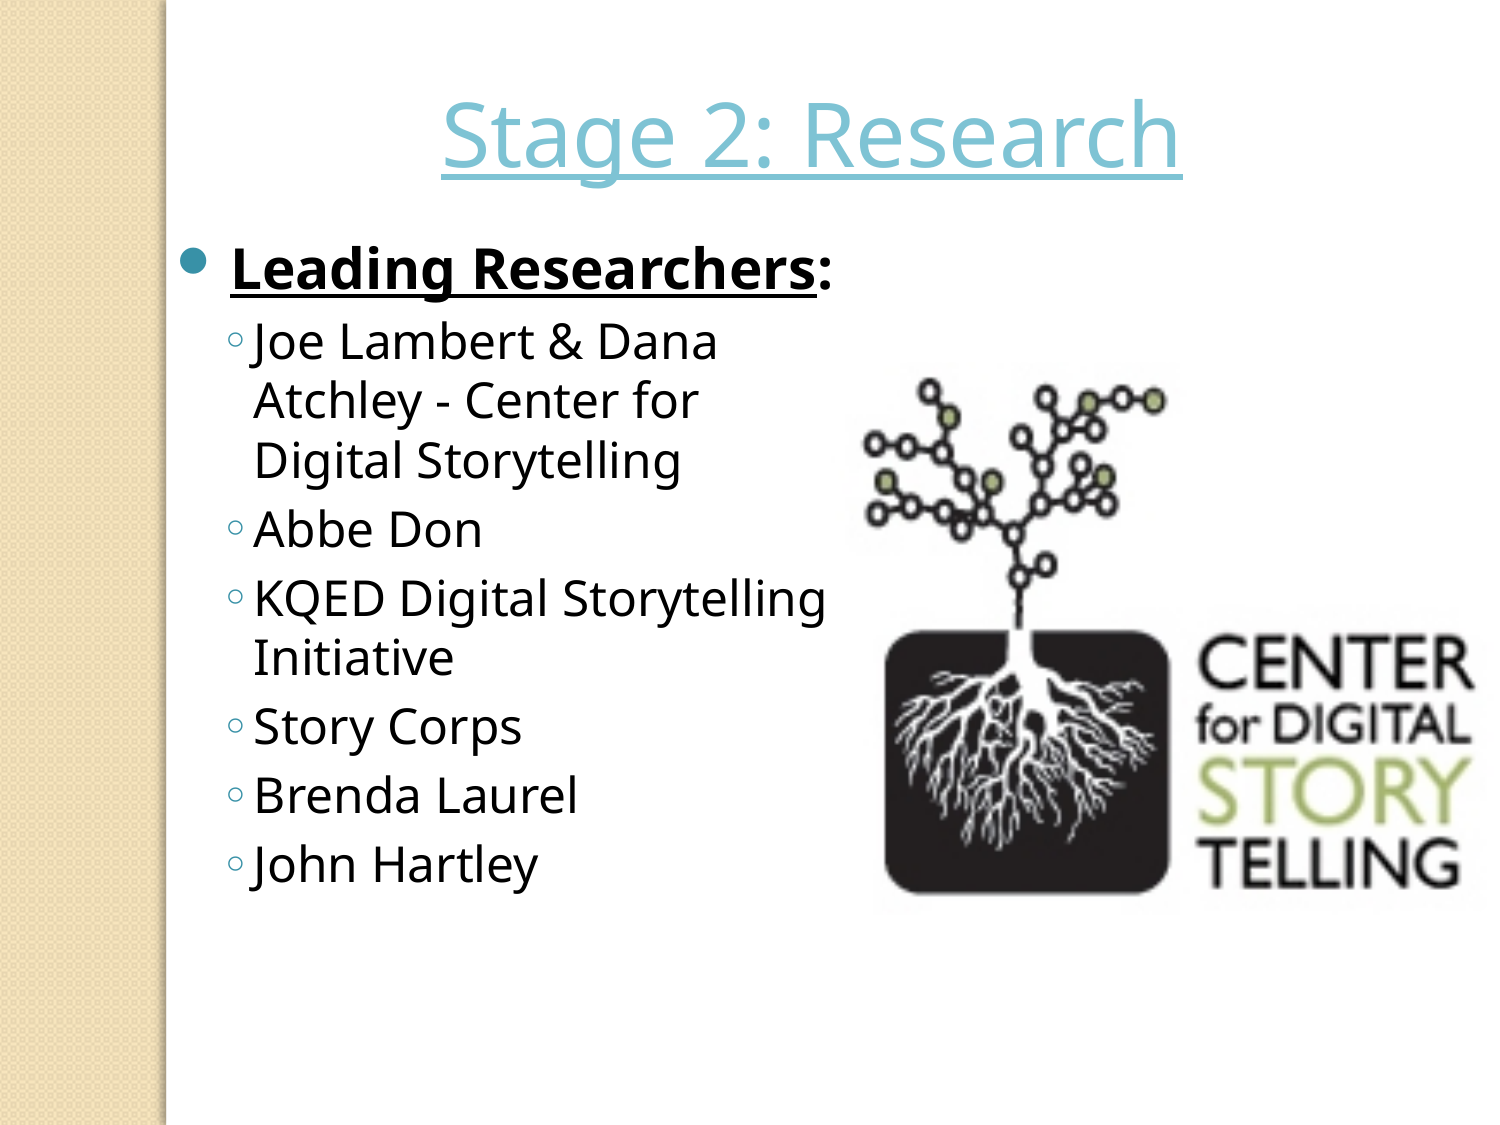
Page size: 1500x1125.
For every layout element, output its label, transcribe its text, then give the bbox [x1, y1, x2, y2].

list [831, 362, 1500, 921]
title Stage 2: Research [174, 37, 1450, 225]
list Leading Researchers: Joe Lambert & Dana Atchley - Center for Digital Storytelling Abbe Don KQED Digital Storytelling Initiative Story Corps Brenda Laurel John Hartley [150, 224, 853, 975]
